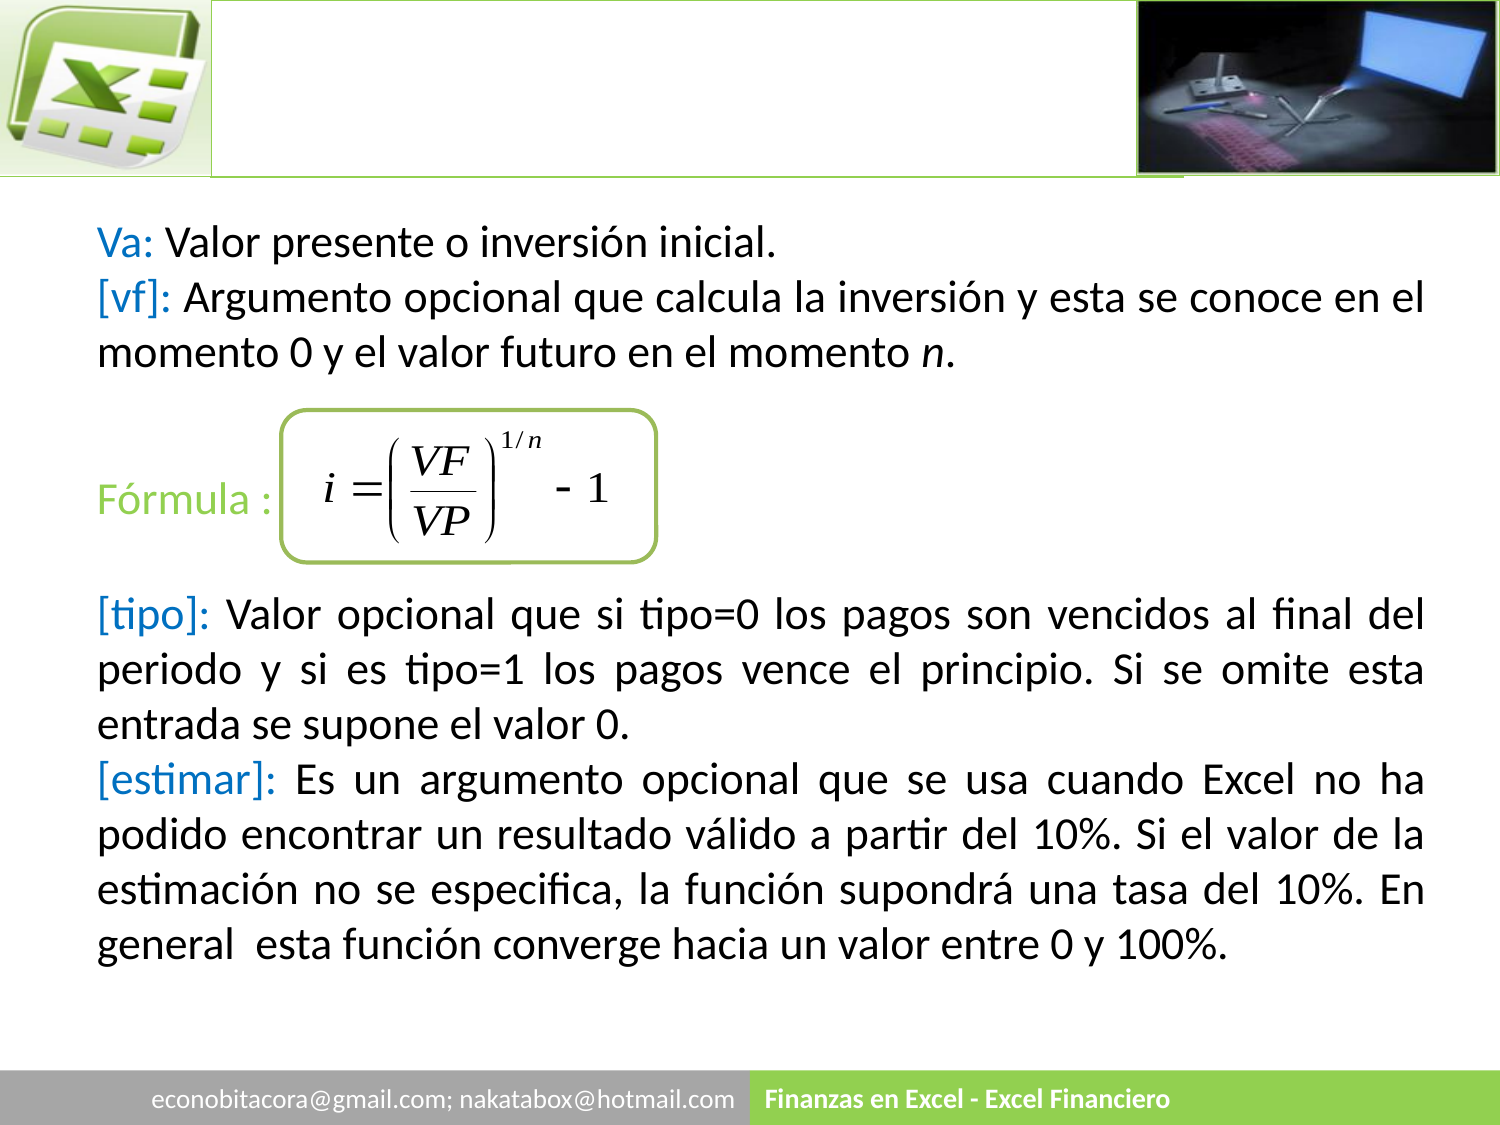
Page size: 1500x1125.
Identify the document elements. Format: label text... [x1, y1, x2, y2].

text_box econobitacora@gmail.com; nakatabox@hotmail.com [0, 1070, 749, 1125]
text_box [212, 0, 1134, 178]
picture [0, 0, 212, 177]
text_box Va: Valor presente o inversión inicial. [vf]: Argumento opcional que calcula la inversión y esta se conoce en el momento 0 y el valor futuro en el momento n. Fórmula : [tipo]: Valor opcional que si tipo=0 los pagos son vencidos al final del periodo y si es tipo=1 los pagos vence el principio. Si se omite esta entrada se supone el valor 0. [estimar]: Es un argumento opcional que se usa cuando Excel no ha podido encontrar un resultado válido a partir del 10%. Si el valor de la estimación no se especifica, la función supondrá una tasa del 10%. En general esta función converge hacia un valor entre 0 y 100%. [82, 199, 1442, 992]
picture [1136, 0, 1500, 177]
text_box Finanzas en Excel - Excel Financiero [749, 1070, 1500, 1125]
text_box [316, 421, 616, 554]
text_box [279, 407, 659, 565]
